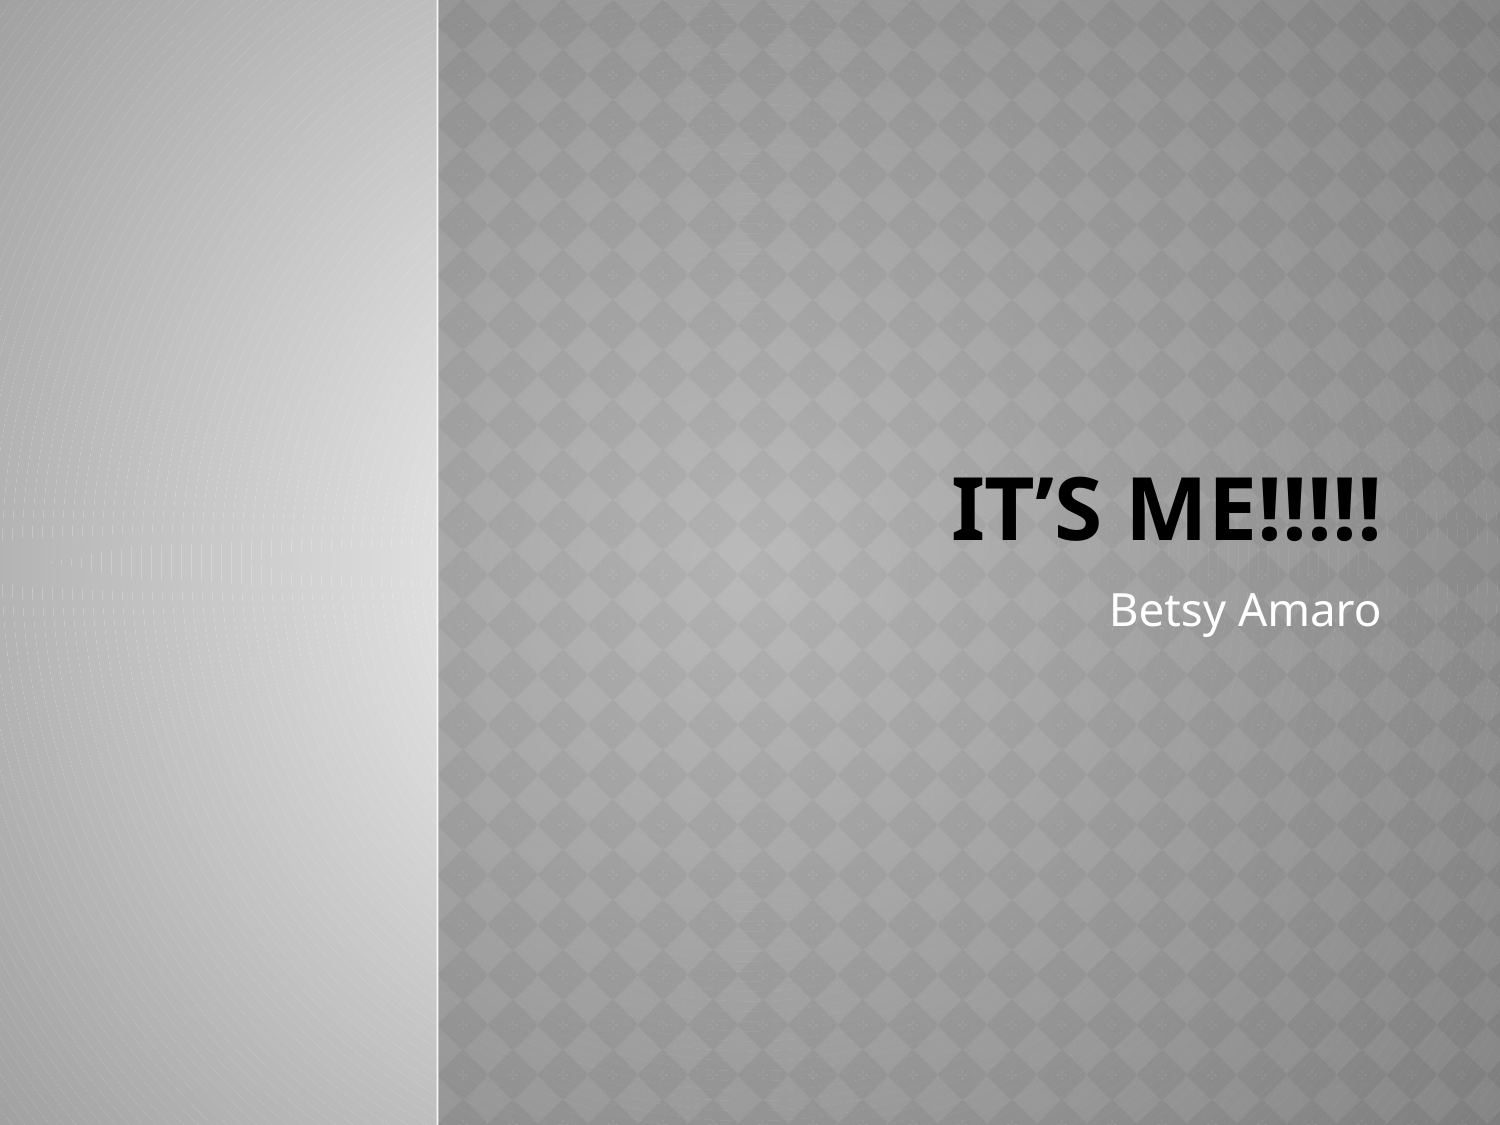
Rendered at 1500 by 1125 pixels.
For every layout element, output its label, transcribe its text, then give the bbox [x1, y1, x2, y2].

subtitle Betsy Amaro [550, 580, 1390, 762]
title It’s Me!!!!! [552, 87, 1390, 558]
